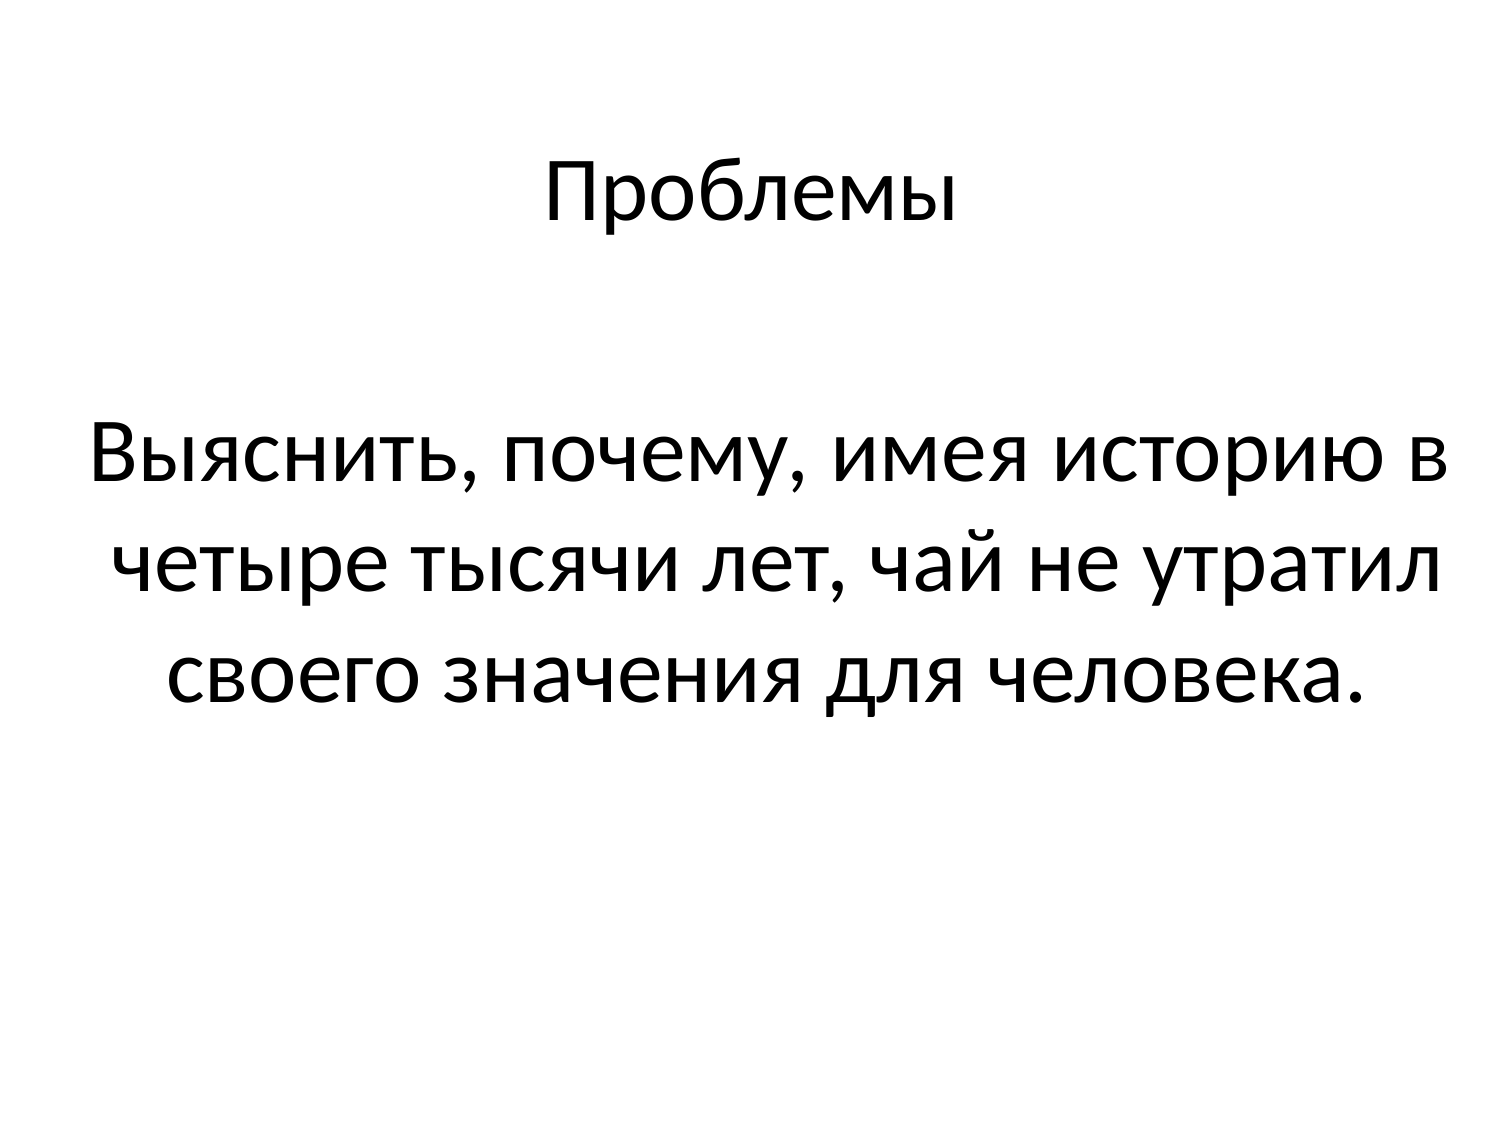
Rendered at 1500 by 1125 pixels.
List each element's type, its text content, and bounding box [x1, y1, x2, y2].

list Выяснить, почему, имея историю в четыре тысячи лет, чай не утратил своего значения для человека. [0, 382, 1500, 1125]
title Проблемы [76, 90, 1427, 278]
